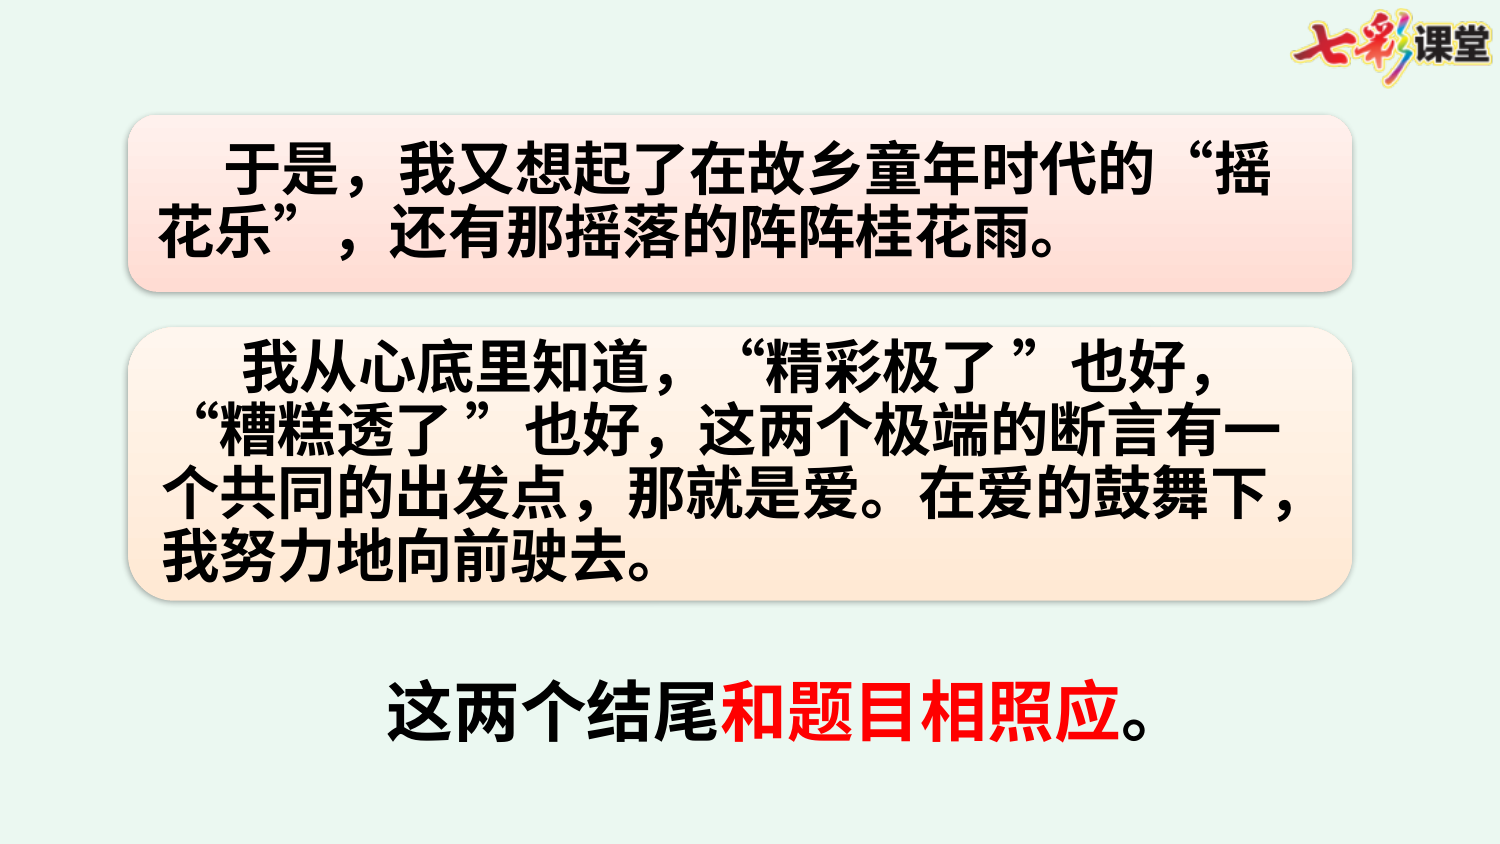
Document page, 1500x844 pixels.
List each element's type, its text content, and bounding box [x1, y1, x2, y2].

picture [1289, 8, 1495, 89]
text_box 这两个结尾和题目相照应。 [371, 646, 1211, 757]
text_box 于是，我又想起了在故乡童年时代的“摇花乐”，还有那摇落的阵阵桂花雨。 [128, 114, 1353, 292]
text_box 我从心底里知道，“精彩极了 ”也好，“糟糕透了 ”也好，这两个极端的断言有一个共同的出发点，那就是爱。在爱的鼓舞下，我努力地向前驶去。 [128, 327, 1353, 601]
